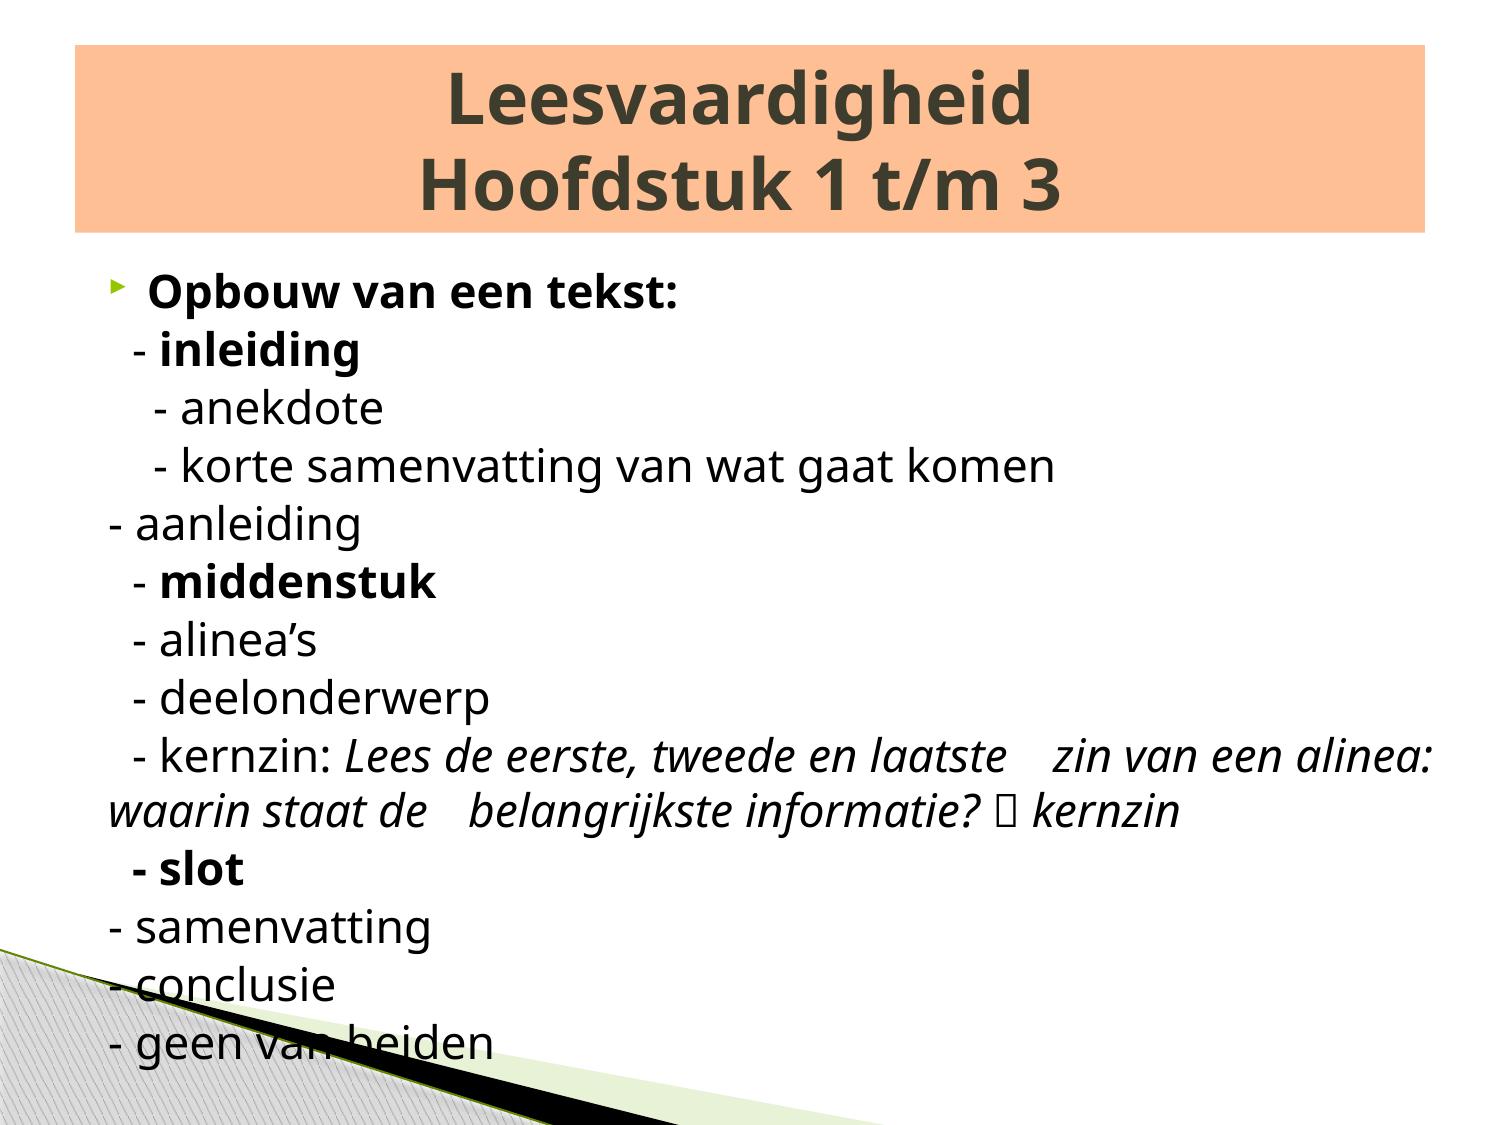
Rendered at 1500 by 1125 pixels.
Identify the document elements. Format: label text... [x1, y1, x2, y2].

list Opbouw van een tekst: - inleiding - anekdote - korte samenvatting van wat gaat komen - aanleiding - middenstuk - alinea’s - deelonderwerp - kernzin: Lees de eerste, tweede en laatste zin van een alinea: waarin staat de belangrijkste informatie?  kernzin - slot - samenvatting - conclusie - geen van beiden [76, 255, 1471, 1094]
title Leesvaardigheid Hoofdstuk 1 t/m 3 [75, 45, 1425, 233]
